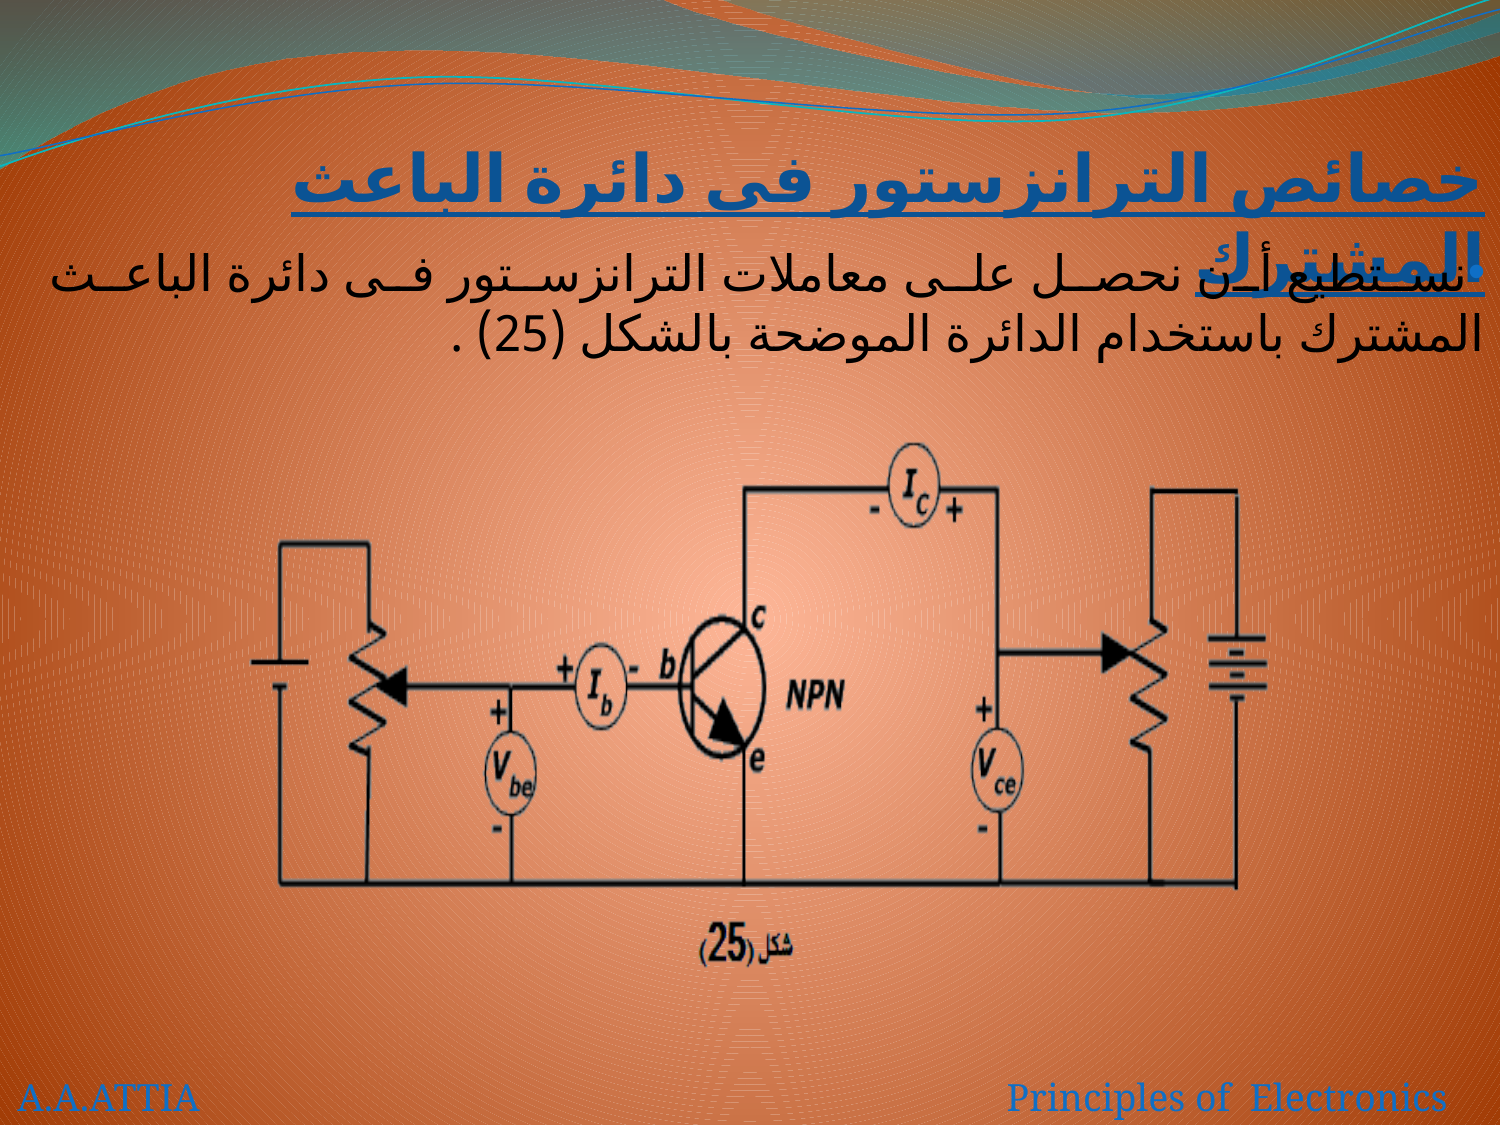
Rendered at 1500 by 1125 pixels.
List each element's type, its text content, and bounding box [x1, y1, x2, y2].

text_box خصائص الترانزستور فى دائرة الباعث المشترك [163, 128, 1500, 234]
picture [210, 398, 1290, 1009]
text_box نستطيع أن نحصل على معاملات الترانزستور فى دائرة الباعث المشترك باستخدام الدائرة الموضحة بالشكل (25) . [35, 234, 1500, 370]
text_box A.A.ATTIA Principles of Electronics [2, 1066, 1466, 1125]
